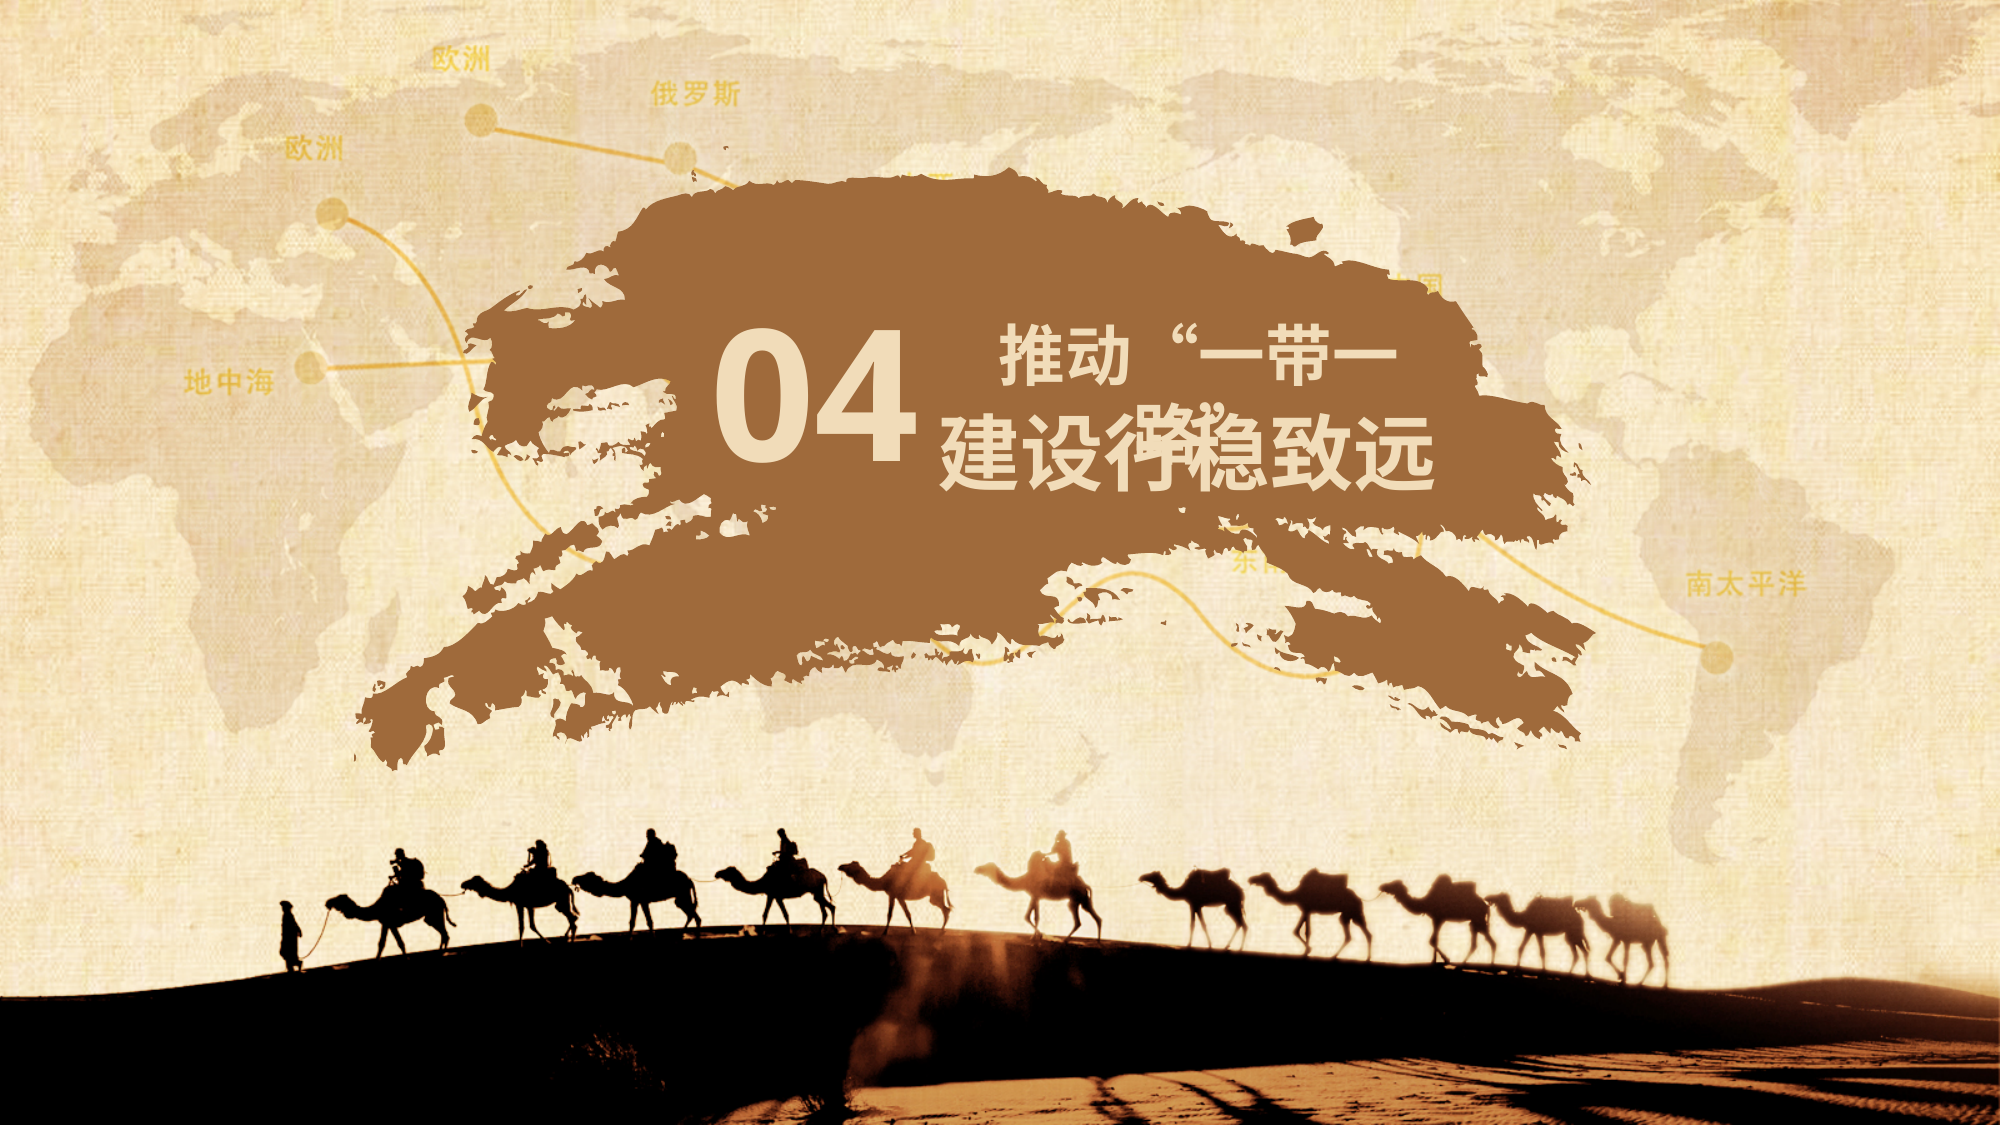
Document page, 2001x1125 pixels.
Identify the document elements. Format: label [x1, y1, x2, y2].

text_box [355, 390, 1597, 772]
text_box [678, 270, 1477, 511]
text_box [463, 167, 1390, 530]
text_box [1477, 343, 1488, 378]
picture [0, 0, 2000, 1125]
